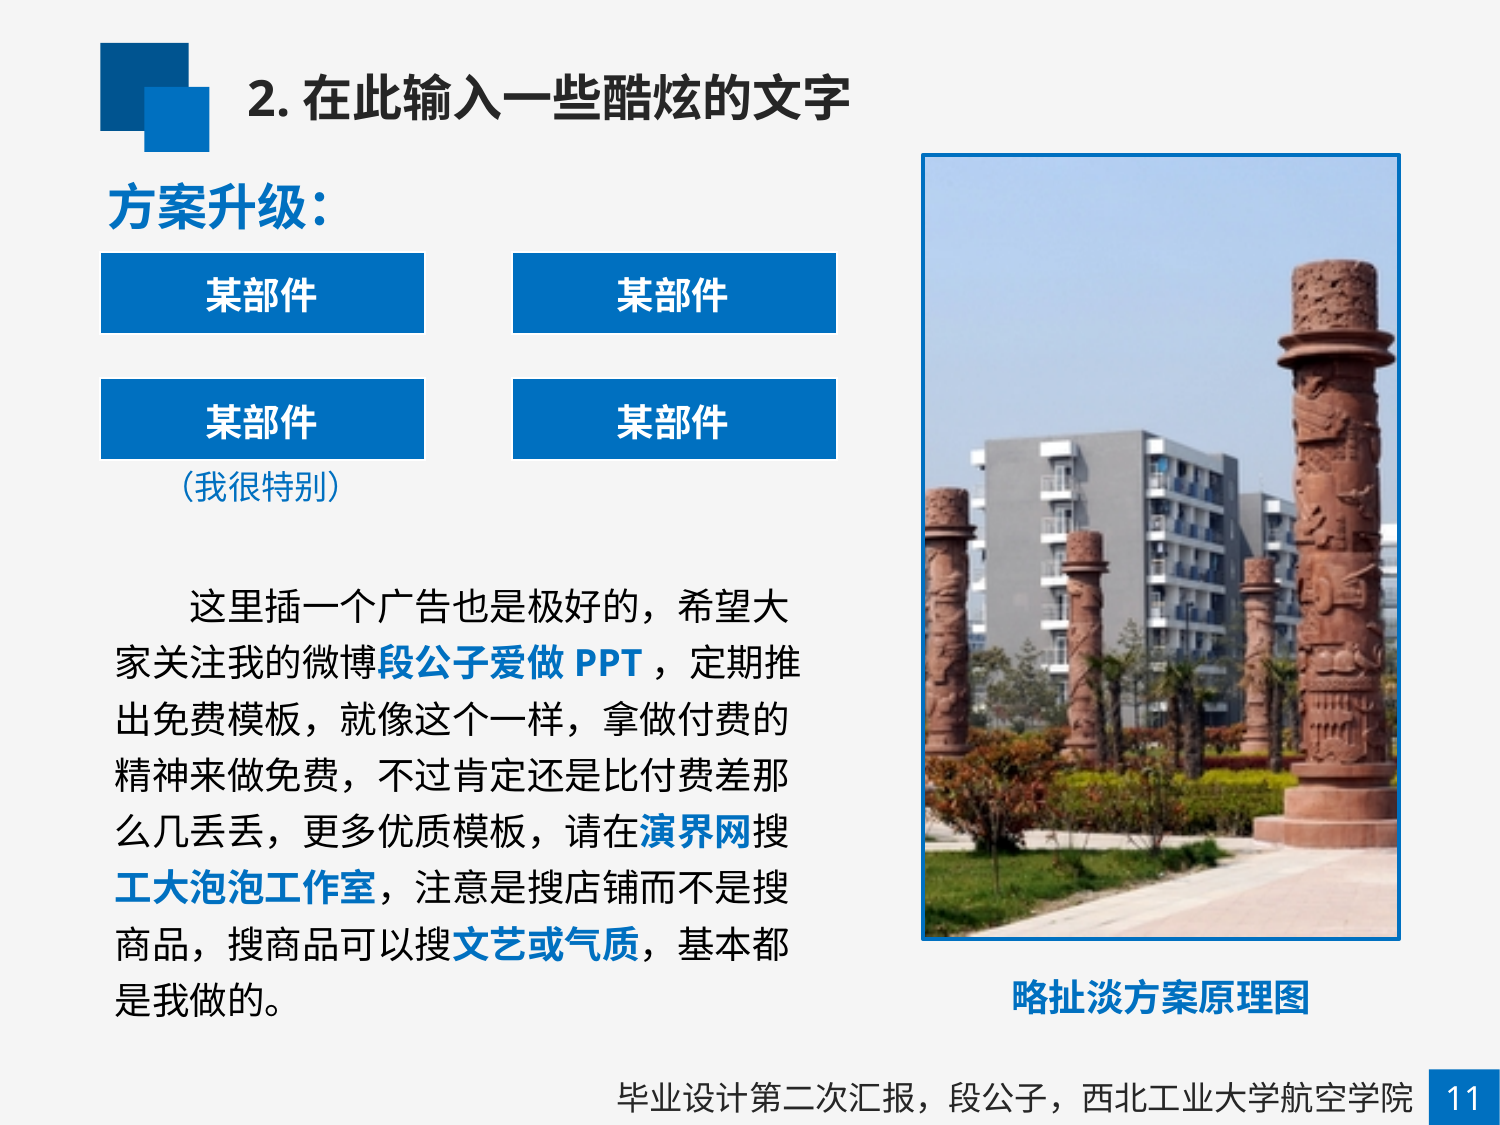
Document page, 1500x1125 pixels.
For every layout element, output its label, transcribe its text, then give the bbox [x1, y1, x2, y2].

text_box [511, 378, 837, 461]
text_box 这里插一个广告也是极好的，希望大家关注我的微博段公子爱做PPT，定期推出免费模板，就像这个一样，拿做付费的精神来做免费，不过肯定还是比付费差那么几丢丢，更多优质模板，请在演界网搜工大泡泡工作室，注意是搜店铺而不是搜商品，搜商品可以搜文艺或气质，基本都是我做的。 [100, 564, 835, 1030]
text_box 2.在此输入一些酷炫的文字 [232, 59, 1400, 135]
text_box 略扯淡方案原理图 [995, 966, 1327, 1027]
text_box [100, 251, 426, 334]
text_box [511, 251, 837, 334]
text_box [200, 1069, 1500, 1125]
text_box 方案升级： [92, 167, 373, 243]
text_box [100, 42, 210, 152]
picture [924, 156, 1398, 937]
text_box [100, 378, 426, 514]
